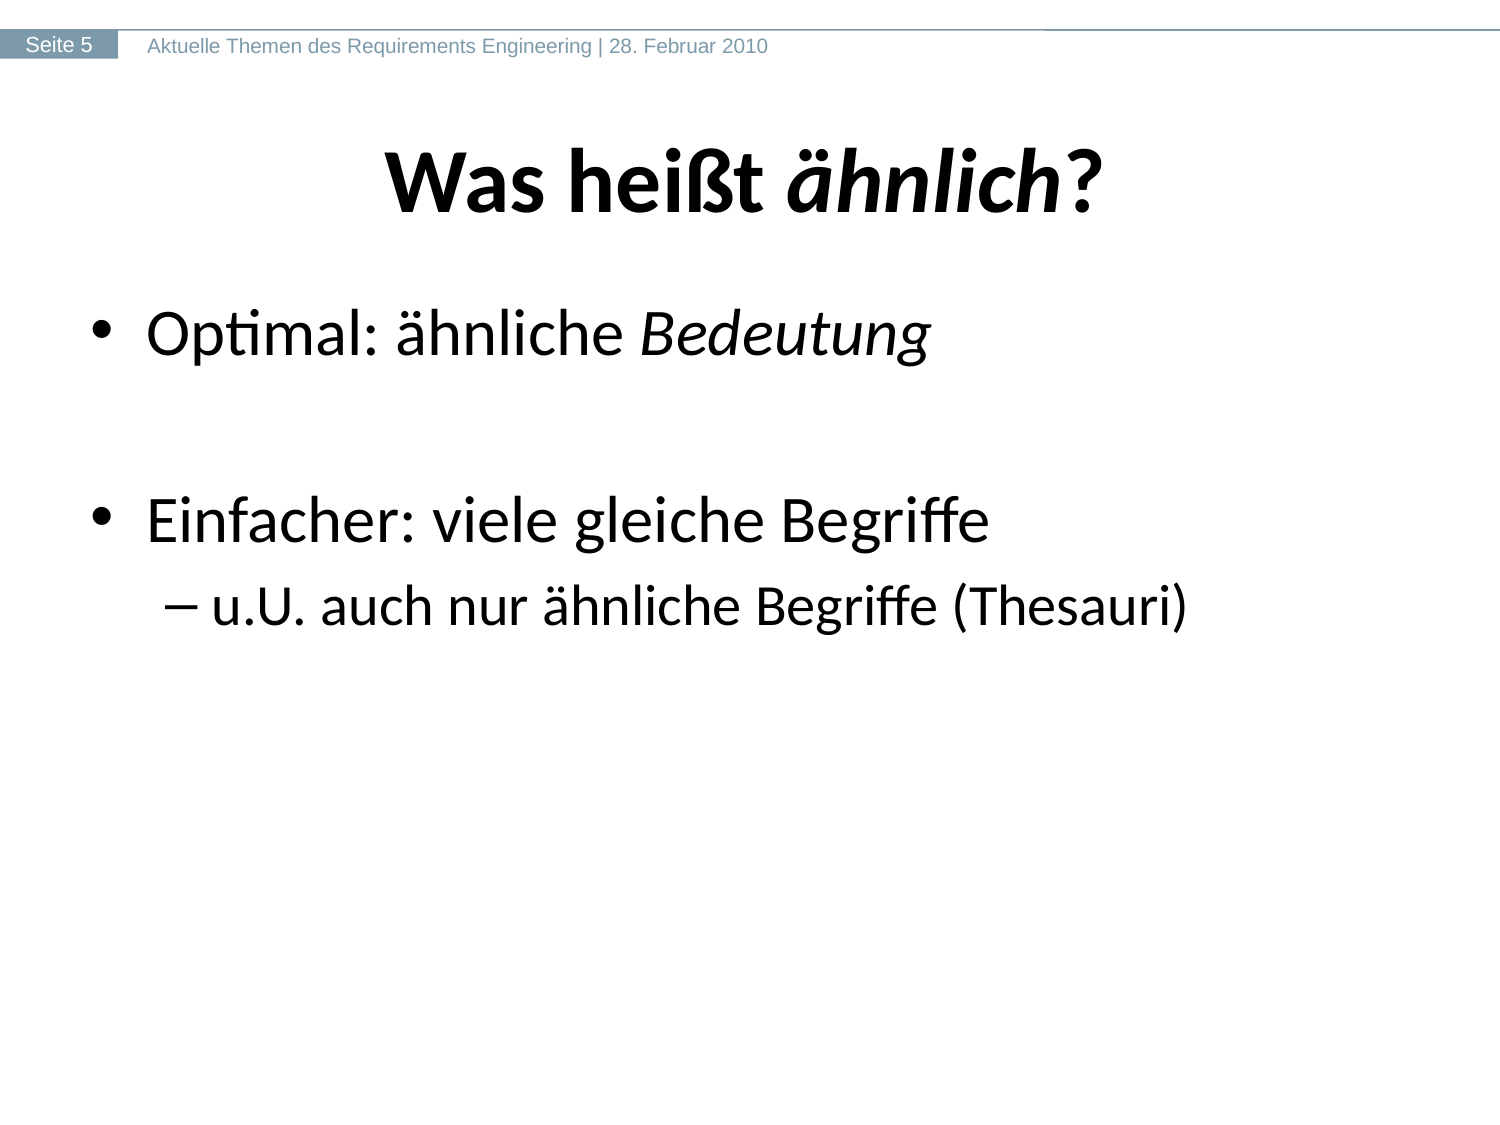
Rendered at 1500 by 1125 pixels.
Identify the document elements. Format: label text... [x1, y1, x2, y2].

title Was heißt ähnlich? [70, 81, 1421, 270]
list Optimal: ähnliche Bedeutung Einfacher: viele gleiche Begriffe u.U. auch nur ähnliche Begriffe (Thesauri) [74, 280, 1426, 1006]
